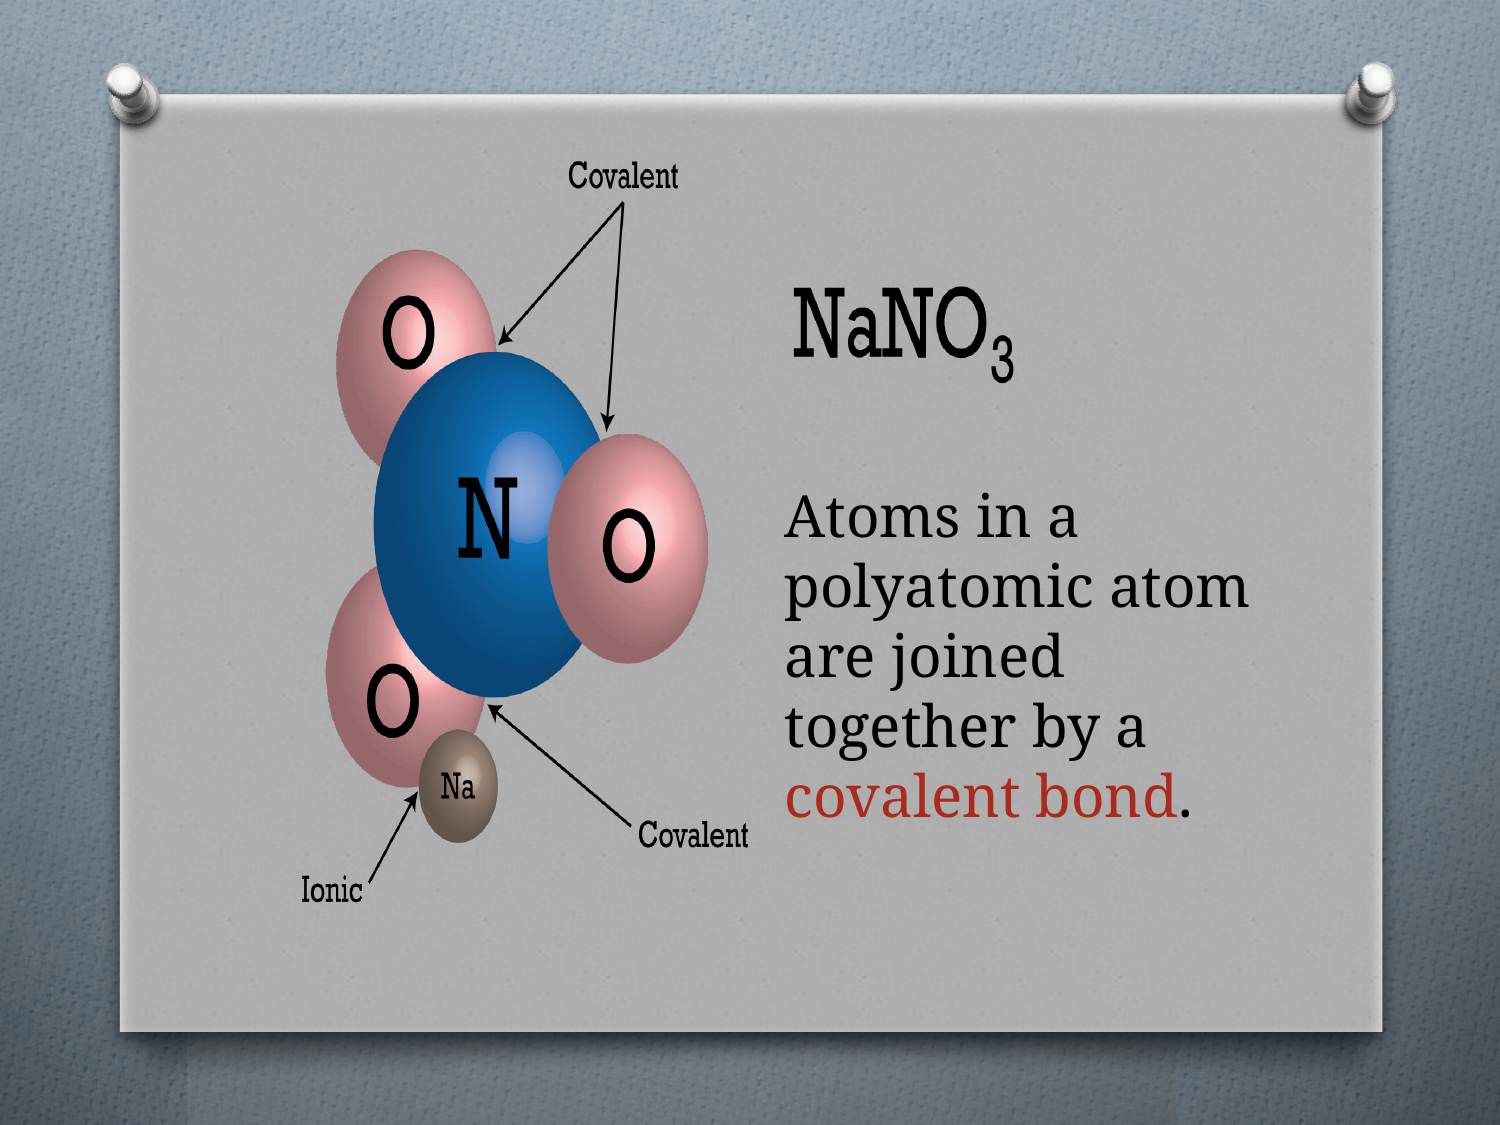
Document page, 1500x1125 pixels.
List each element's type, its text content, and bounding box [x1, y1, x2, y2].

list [203, 154, 1113, 912]
text_box Atoms in a polyatomic atom are joined together by a covalent bond. [1113, 471, 1310, 837]
picture [1317, 35, 1439, 156]
picture [75, 29, 198, 153]
